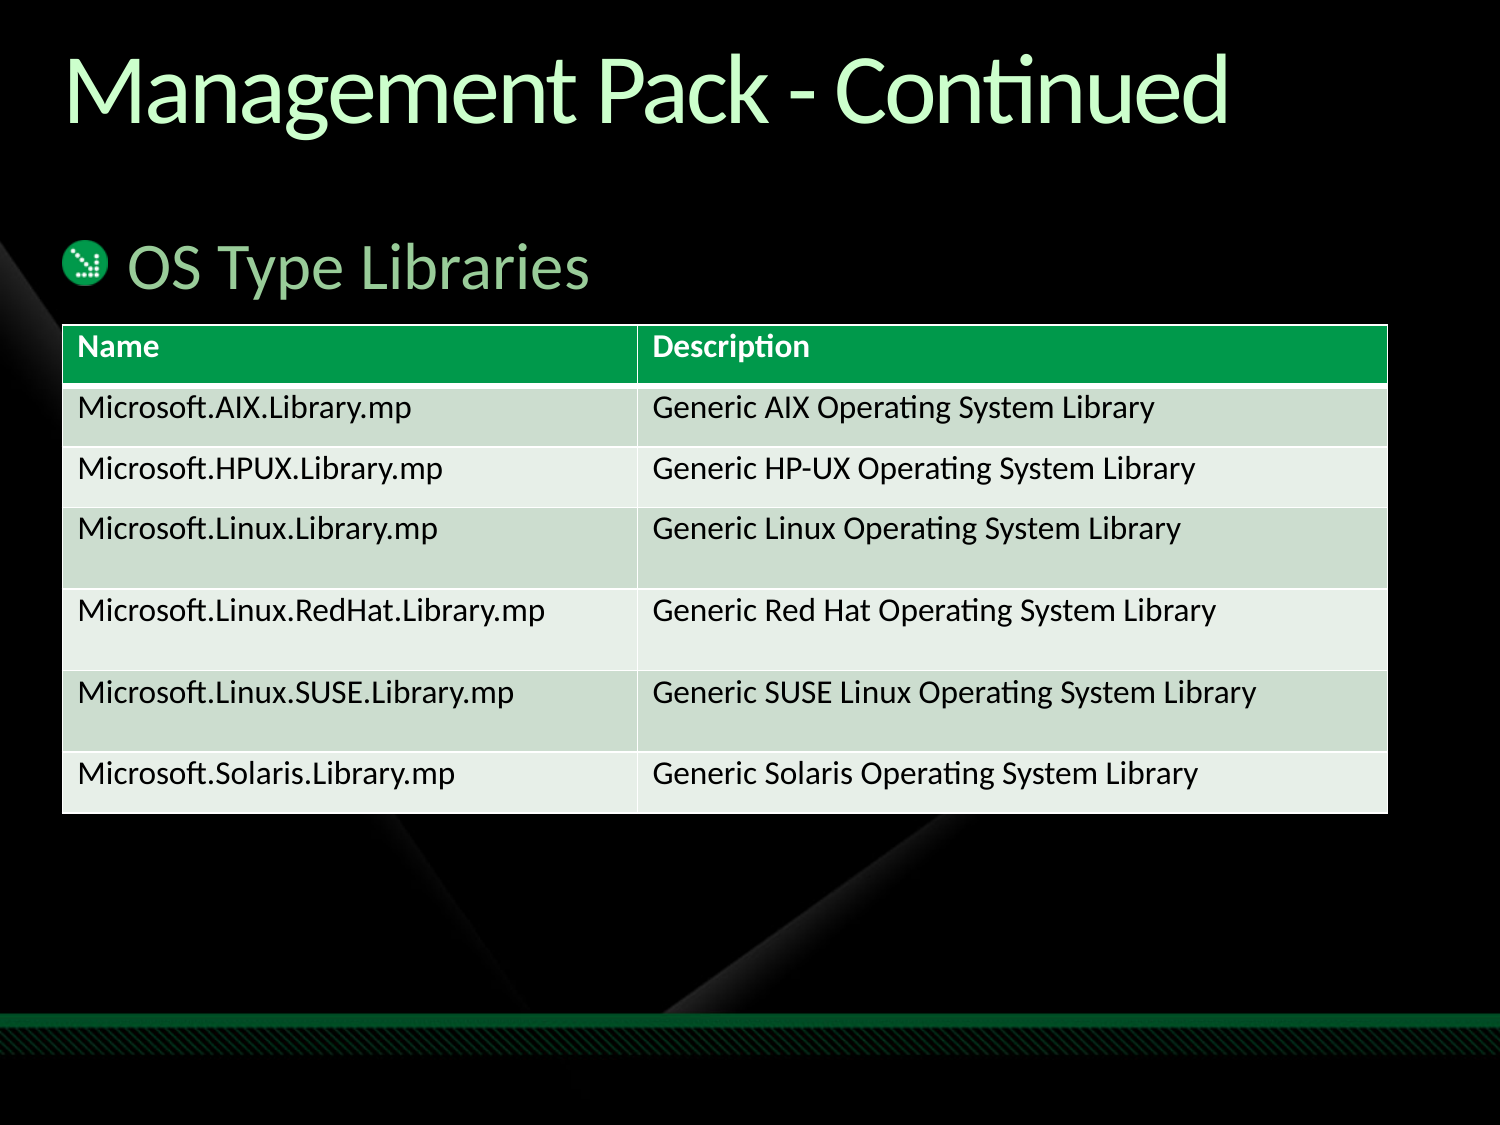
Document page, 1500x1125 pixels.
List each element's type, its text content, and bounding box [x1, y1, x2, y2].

table_cell Microsoft.Linux.RedHat.Library.mp [63, 590, 637, 670]
table_cell Generic HP-UX Operating System Library [638, 448, 1387, 507]
table_header Description [638, 326, 1387, 383]
picture [0, 0, 1500, 1125]
table_cell Generic Solaris Operating System Library [638, 753, 1387, 812]
table_cell Microsoft.HPUX.Library.mp [63, 448, 637, 507]
table_cell Generic SUSE Linux Operating System Library [638, 671, 1387, 751]
table_header Name [63, 326, 637, 383]
table_cell Generic Red Hat Operating System Library [638, 590, 1387, 670]
table_cell Microsoft.Solaris.Library.mp [63, 753, 637, 812]
table_cell Microsoft.Linux.SUSE.Library.mp [63, 671, 637, 751]
table_cell Generic AIX Operating System Library [638, 389, 1387, 446]
table_cell Generic Linux Operating System Library [638, 508, 1387, 588]
title Management Pack - Continued [62, 37, 1438, 147]
list OS Type Libraries [62, 231, 1438, 305]
table_cell Microsoft.Linux.Library.mp [63, 508, 637, 588]
table_cell Microsoft.AIX.Library.mp [63, 389, 637, 446]
